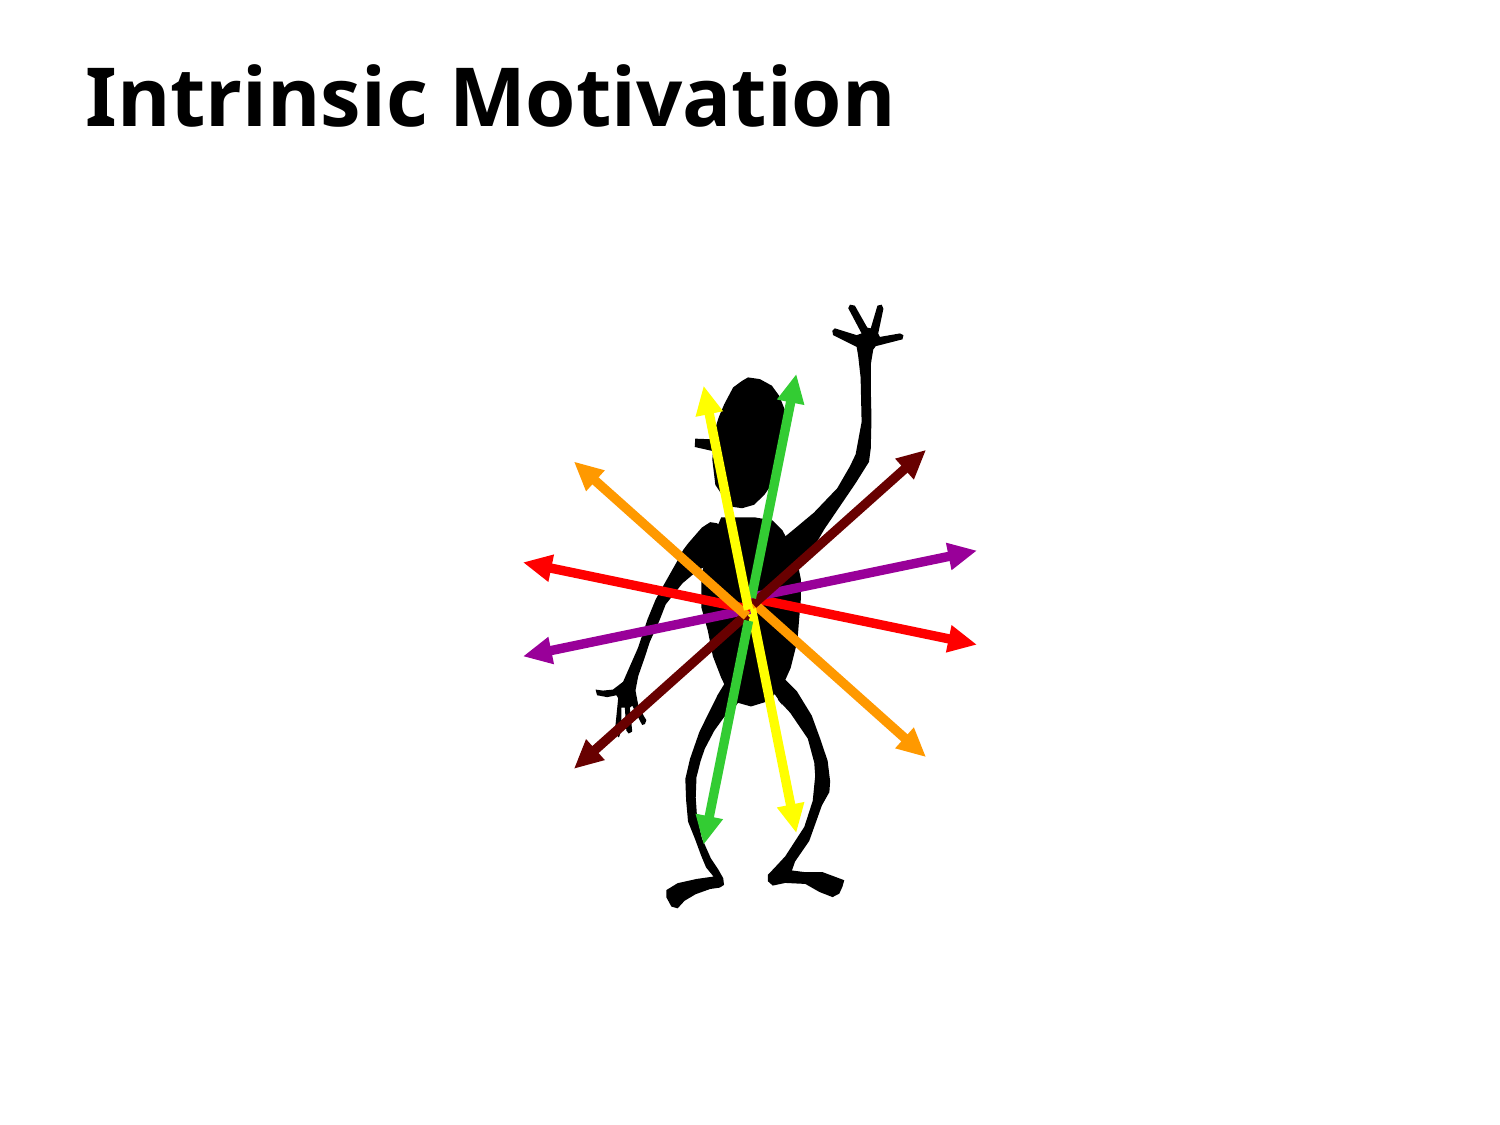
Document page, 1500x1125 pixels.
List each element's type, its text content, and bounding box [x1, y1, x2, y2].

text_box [595, 852, 905, 999]
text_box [523, 374, 977, 844]
title Intrinsic Motivation [50, 37, 1450, 150]
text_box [595, 304, 905, 373]
